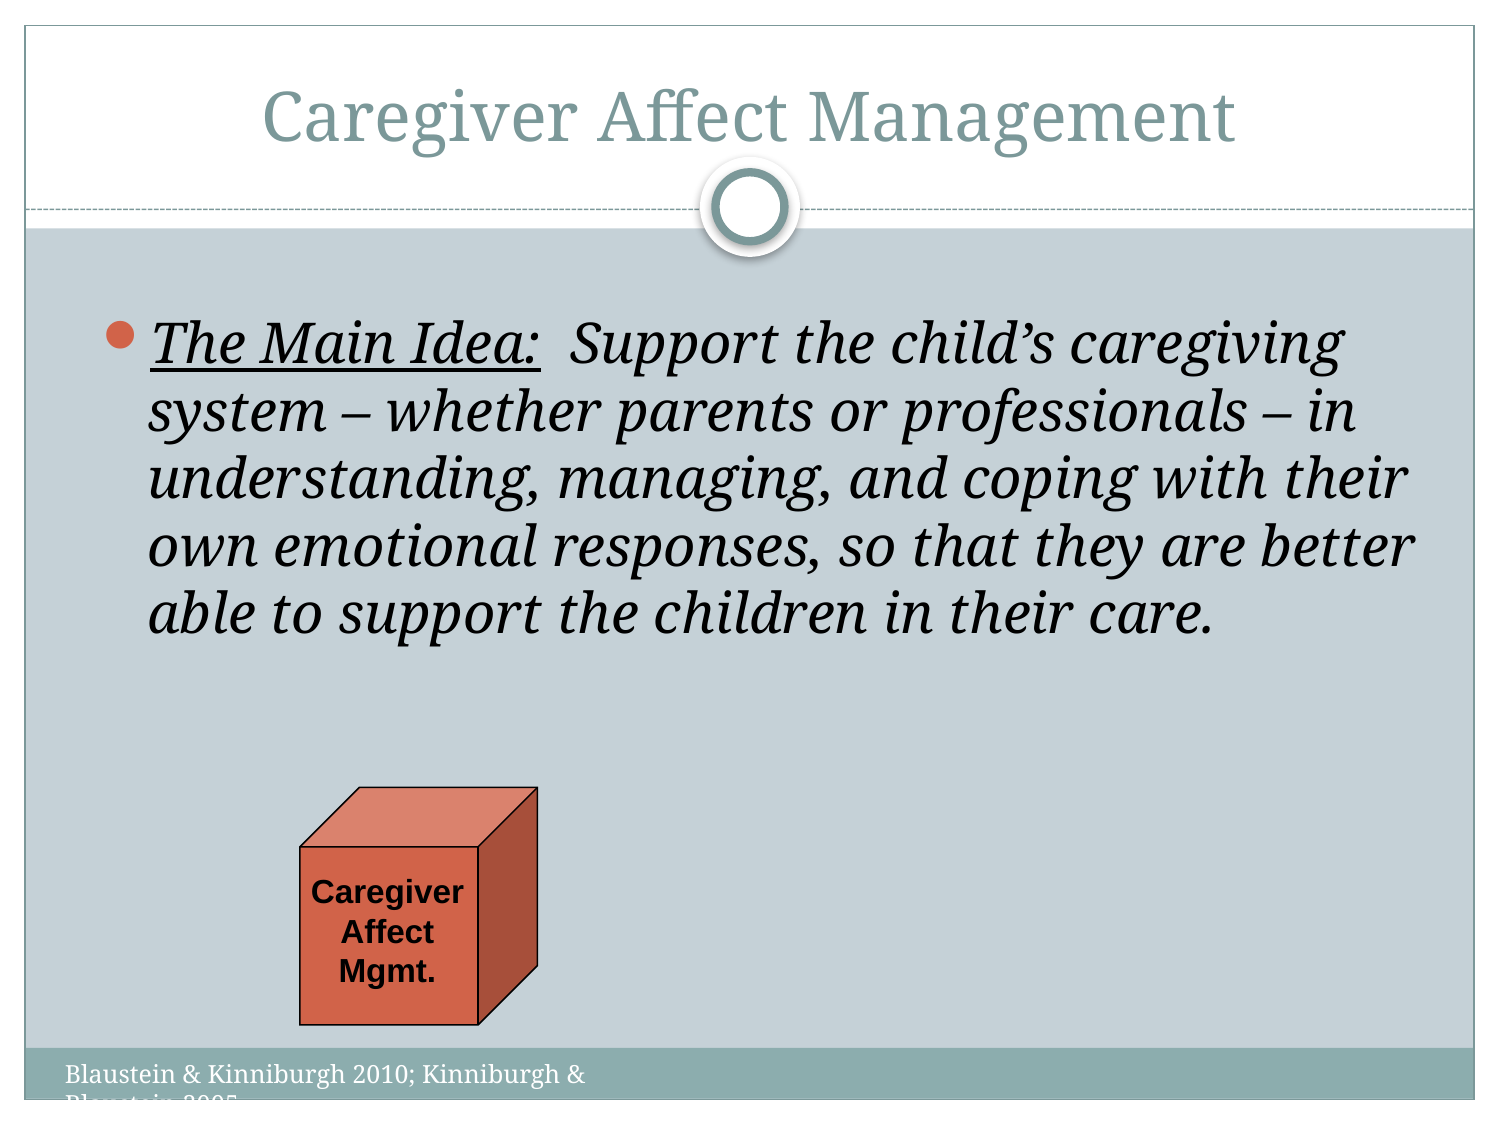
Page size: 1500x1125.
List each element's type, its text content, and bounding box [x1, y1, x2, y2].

title Caregiver Affect Management [75, 50, 1425, 163]
list The Main Idea: Support the child’s caregiving system – whether parents or professionals – in understanding, managing, and coping with their own emotional responses, so that they are better able to support the children in their care. [87, 299, 1438, 921]
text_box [287, 787, 538, 1026]
footer Blaustein & Kinniburgh 2010; Kinniburgh & Blaustein 2005 [50, 1051, 638, 1112]
